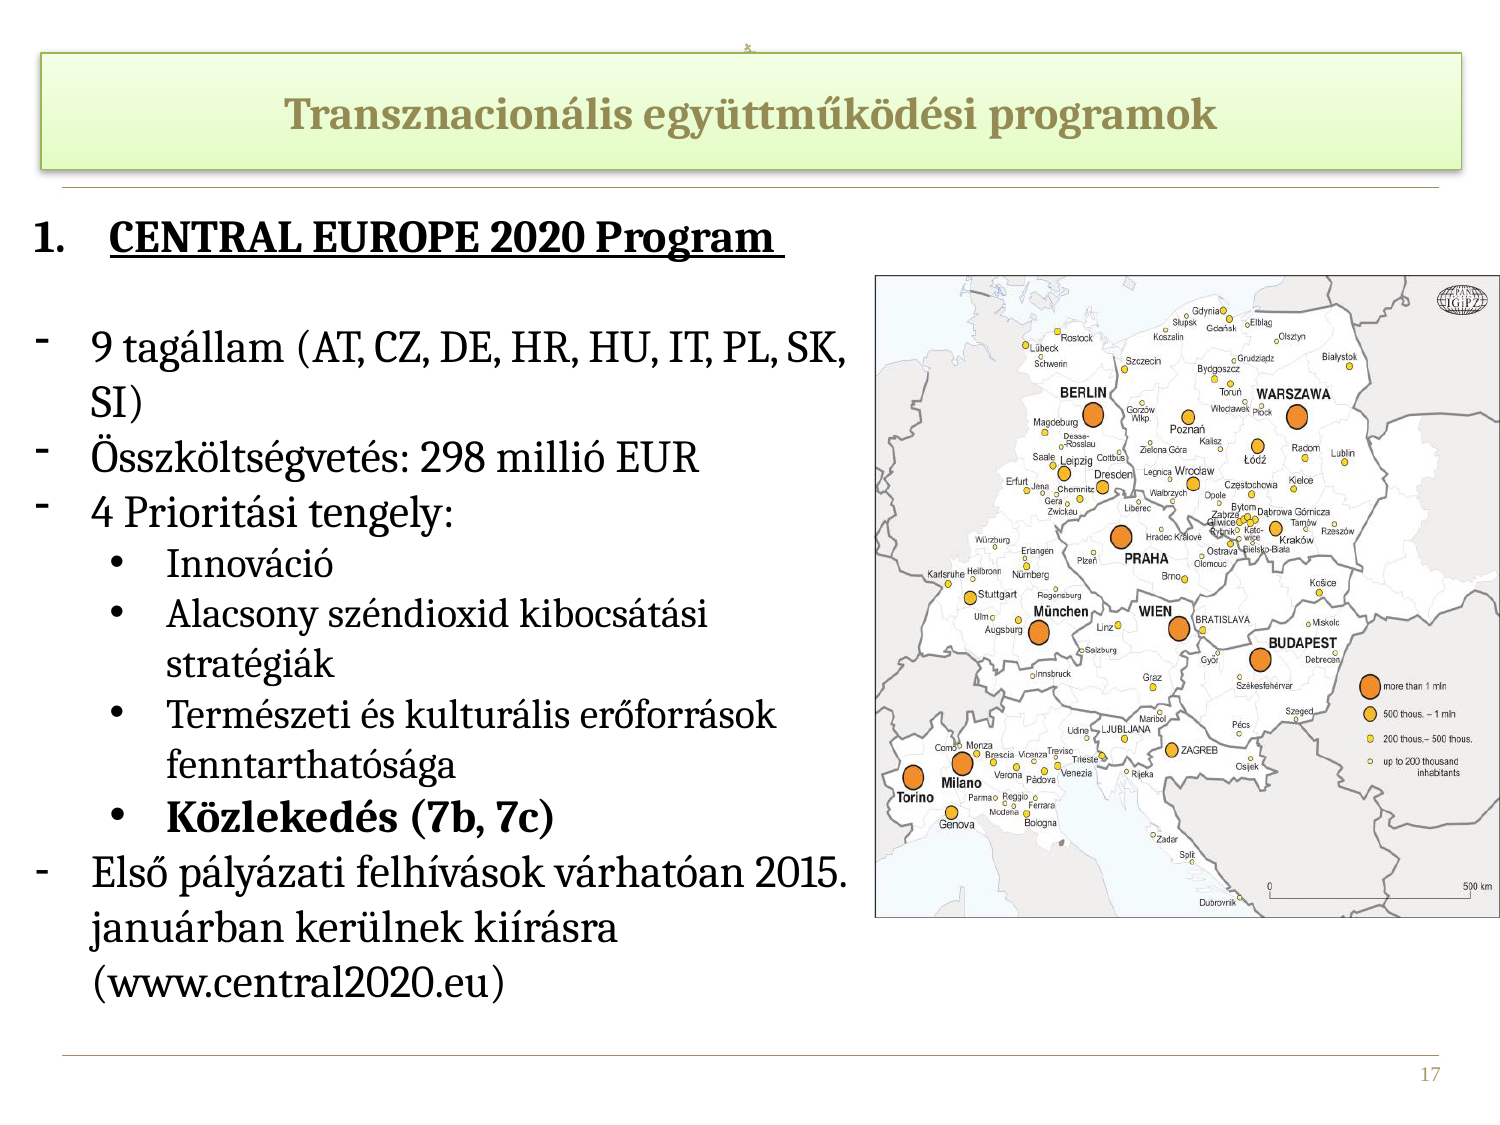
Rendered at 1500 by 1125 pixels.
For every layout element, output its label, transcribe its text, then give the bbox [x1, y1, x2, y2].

picture [0, 2, 1500, 1123]
text_box CENTRAL EUROPE 2020 Program 9 tagállam (AT, CZ, DE, HR, HU, IT, PL, SK, SI) Összköltségvetés: 298 millió EUR 4 Prioritási tengely: Innováció Alacsony széndioxid kibocsátási stratégiák Természeti és kulturális erőforrások fenntarthatósága Közlekedés (7b, 7c) Első pályázati felhívások várhatóan 2015. januárban kerülnek kiírásra (www.central2020.eu) [19, 199, 891, 1125]
text_box Transznacionális együttműködési programok [40, 52, 1462, 170]
